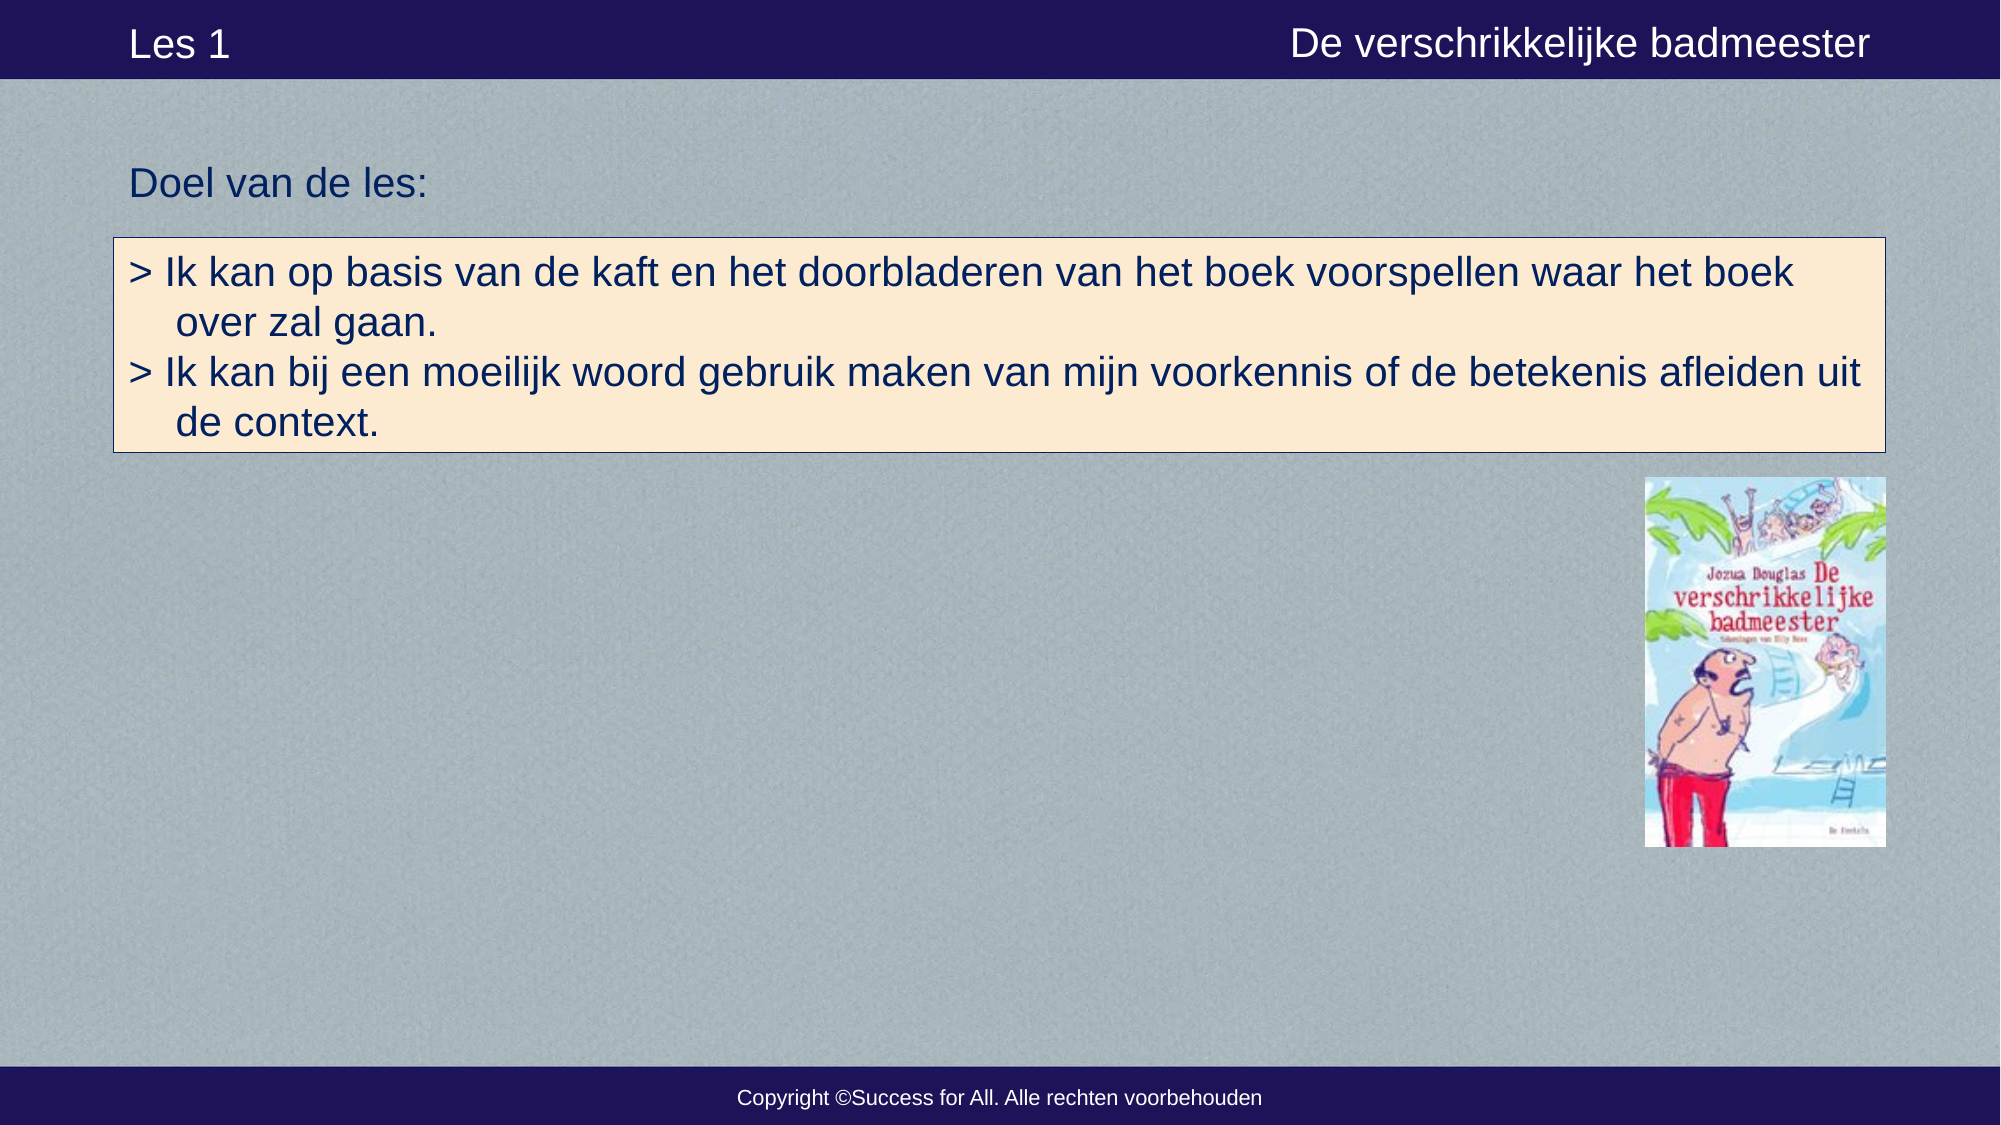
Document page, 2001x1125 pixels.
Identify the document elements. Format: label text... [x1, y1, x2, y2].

text_box Doel van de les: [113, 148, 1635, 214]
picture [0, 0, 2001, 1125]
text_box Copyright ©Success for All. Alle rechten voorbehouden [0, 1076, 2000, 1125]
text_box De verschrikkelijke badmeester [999, 8, 1886, 73]
text_box > Ik kan op basis van de kaft en het doorbladeren van het boek voorspellen waar het boek over zal gaan. > Ik kan bij een moeilijk woord gebruik maken van mijn voorkennis of de betekenis afleiden uit de context. [113, 237, 1886, 453]
text_box Les 1 [114, 9, 354, 75]
